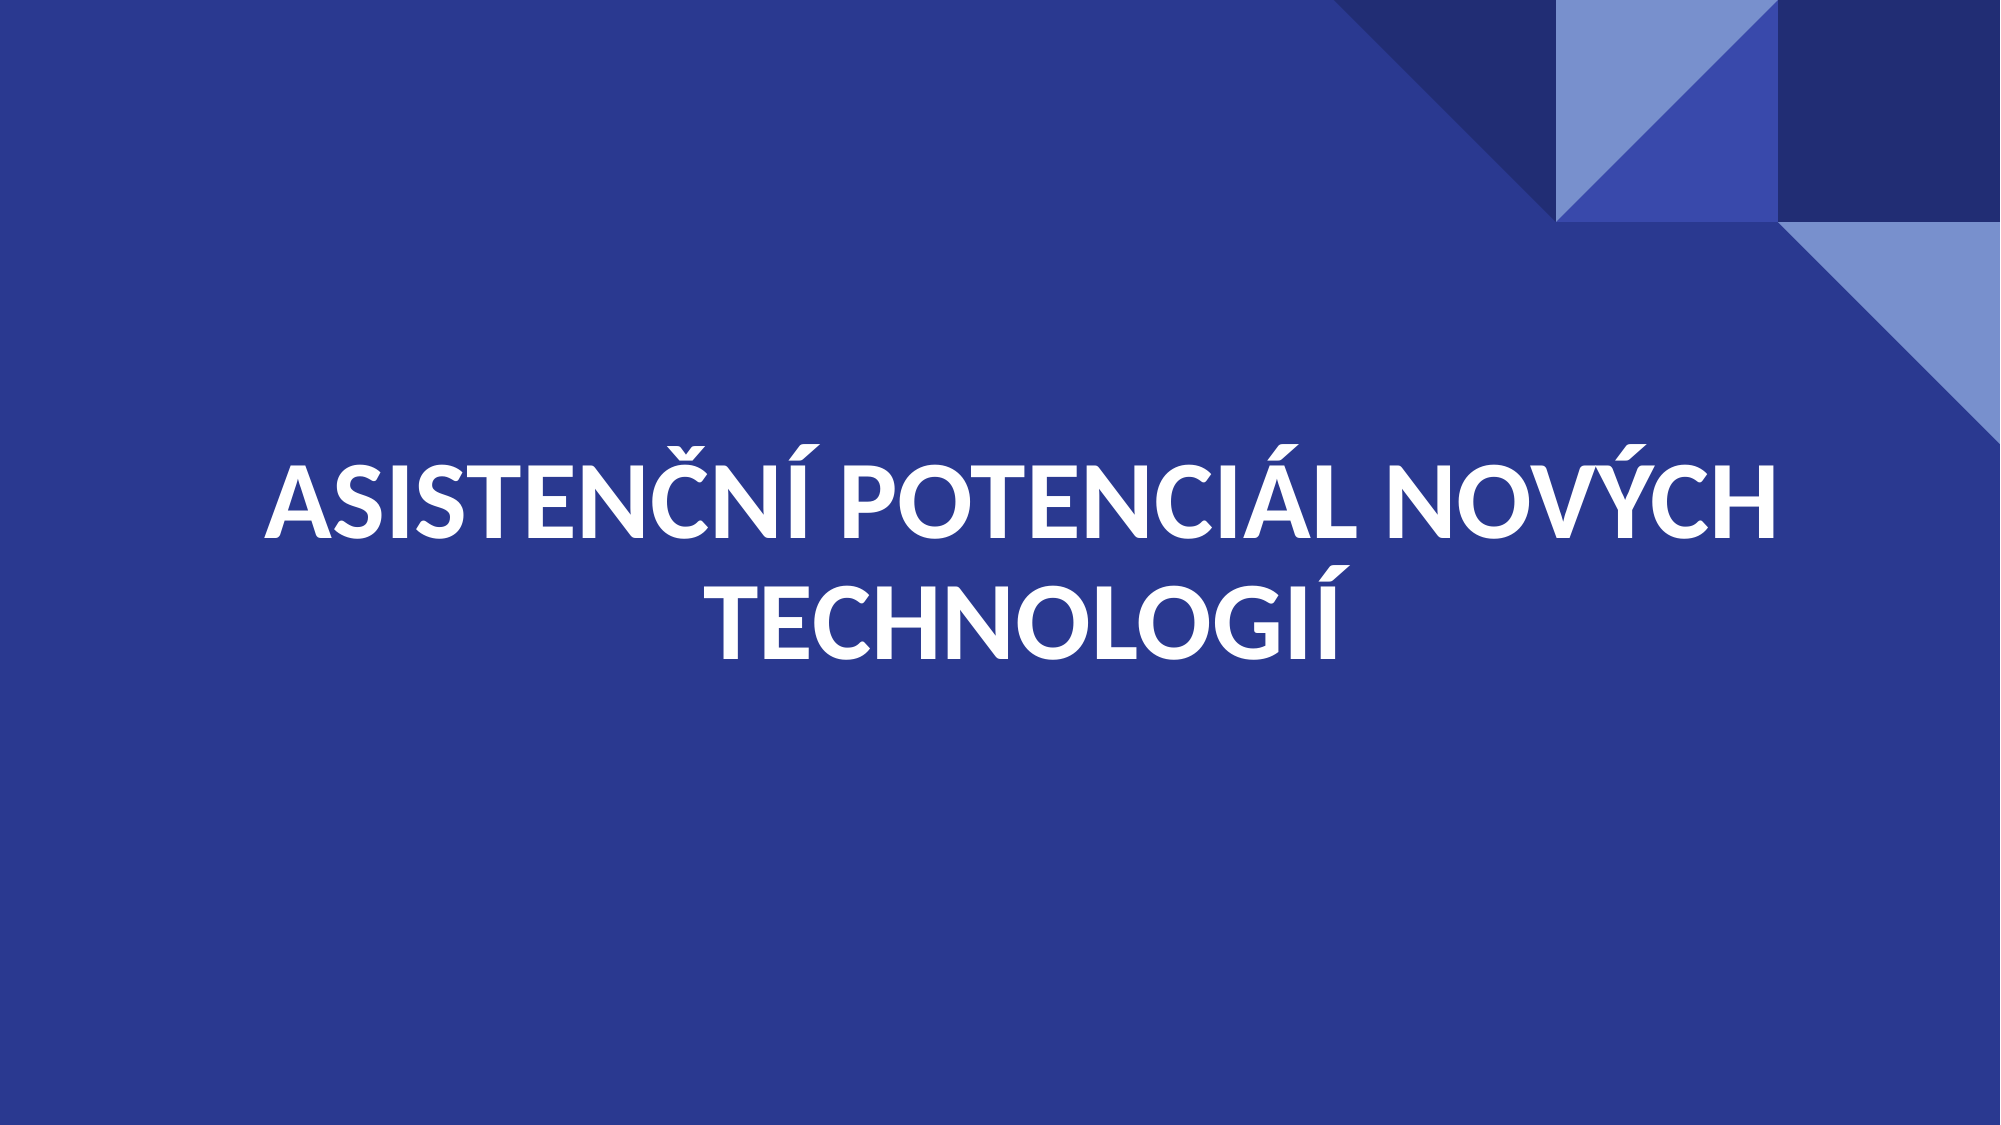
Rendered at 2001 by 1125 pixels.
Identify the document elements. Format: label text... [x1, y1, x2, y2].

title ASISTENČNÍ POTENCIÁL NOVÝCH TECHNOLOGIÍ [124, 433, 1923, 692]
